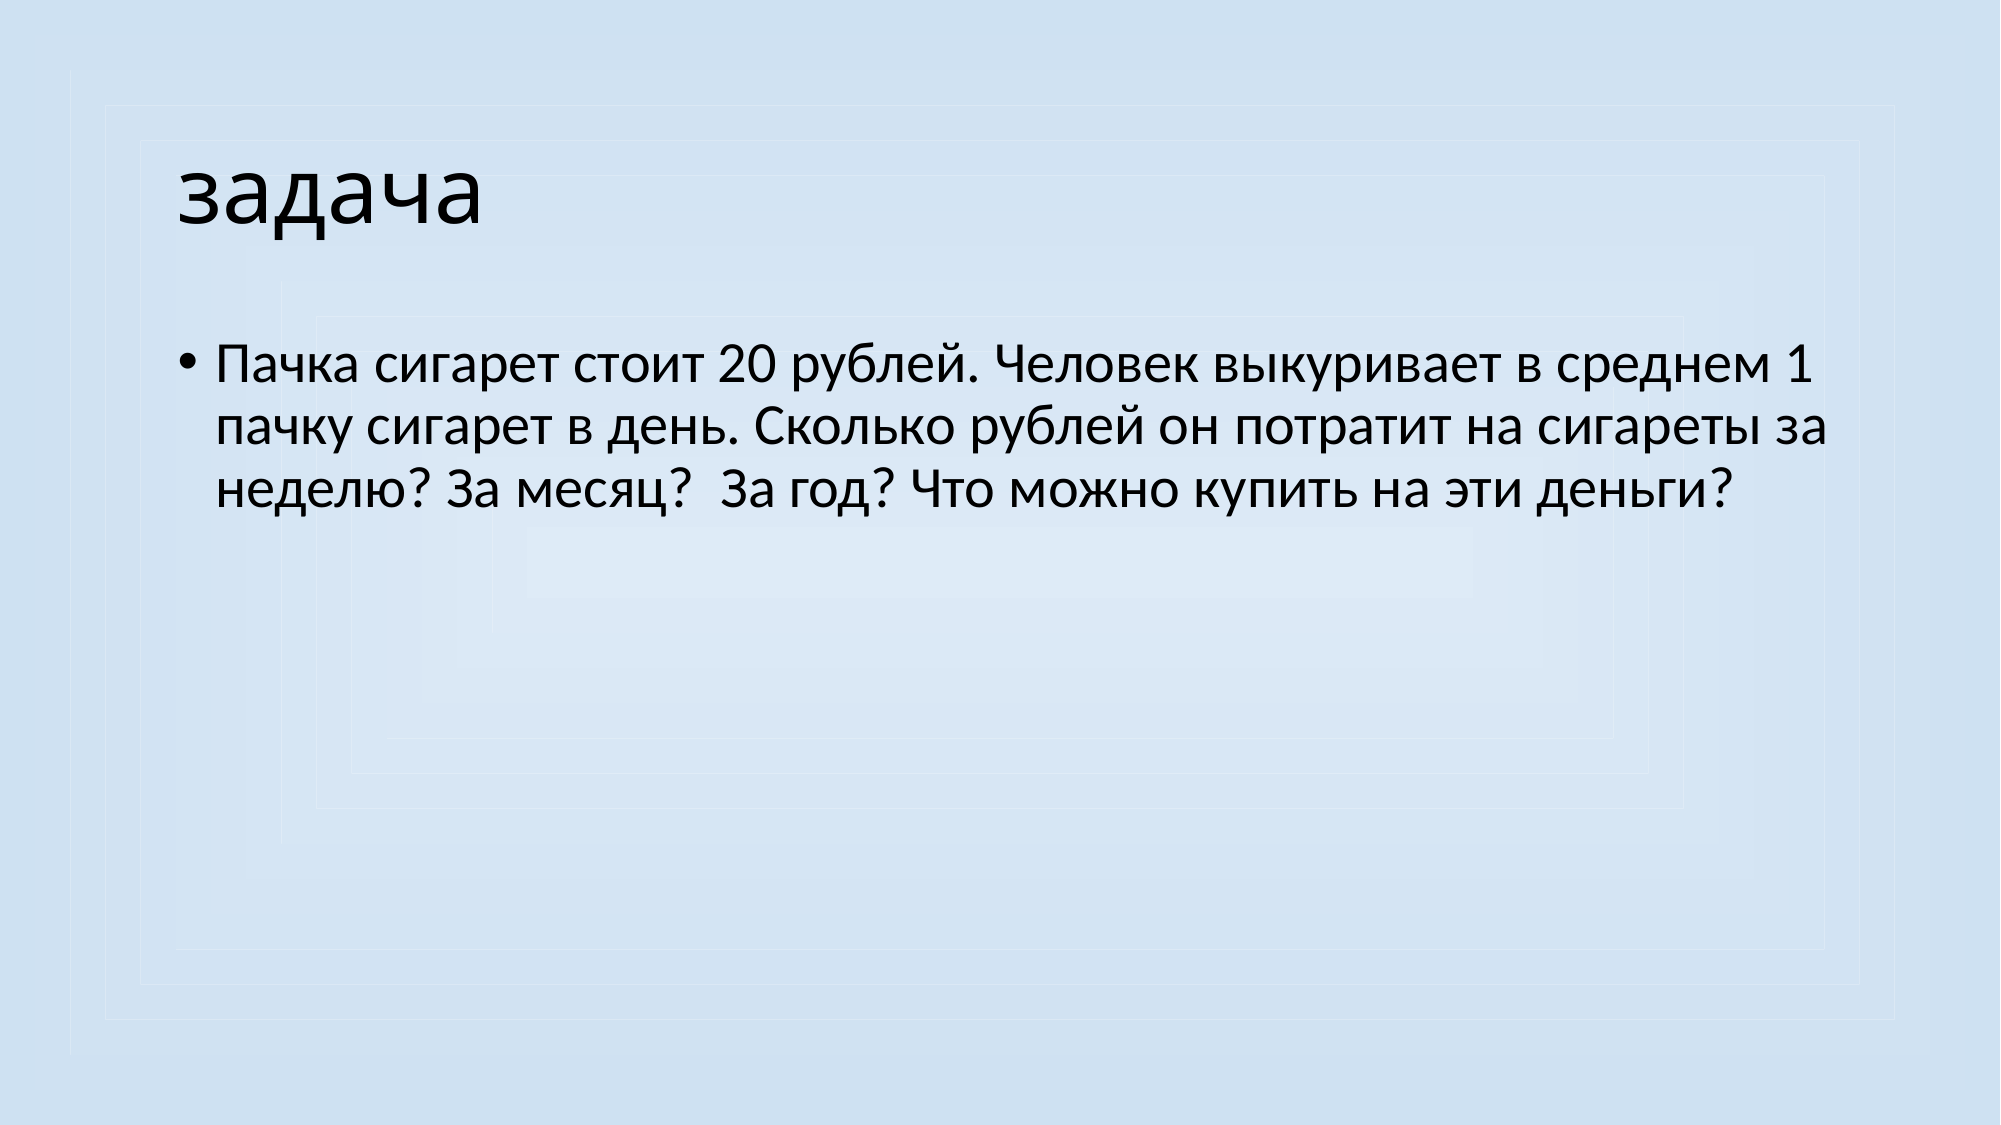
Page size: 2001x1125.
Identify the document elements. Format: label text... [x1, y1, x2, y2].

text_box Пачка сигарет стоит 20 рублей. Человек выкуривает в среднем 1 пачку сигарет в день. Сколько рублей он потратит на сигареты за неделю? За месяц? За год? Что можно купить на эти деньги? [162, 324, 1888, 1039]
text_box задача [162, 84, 1888, 303]
